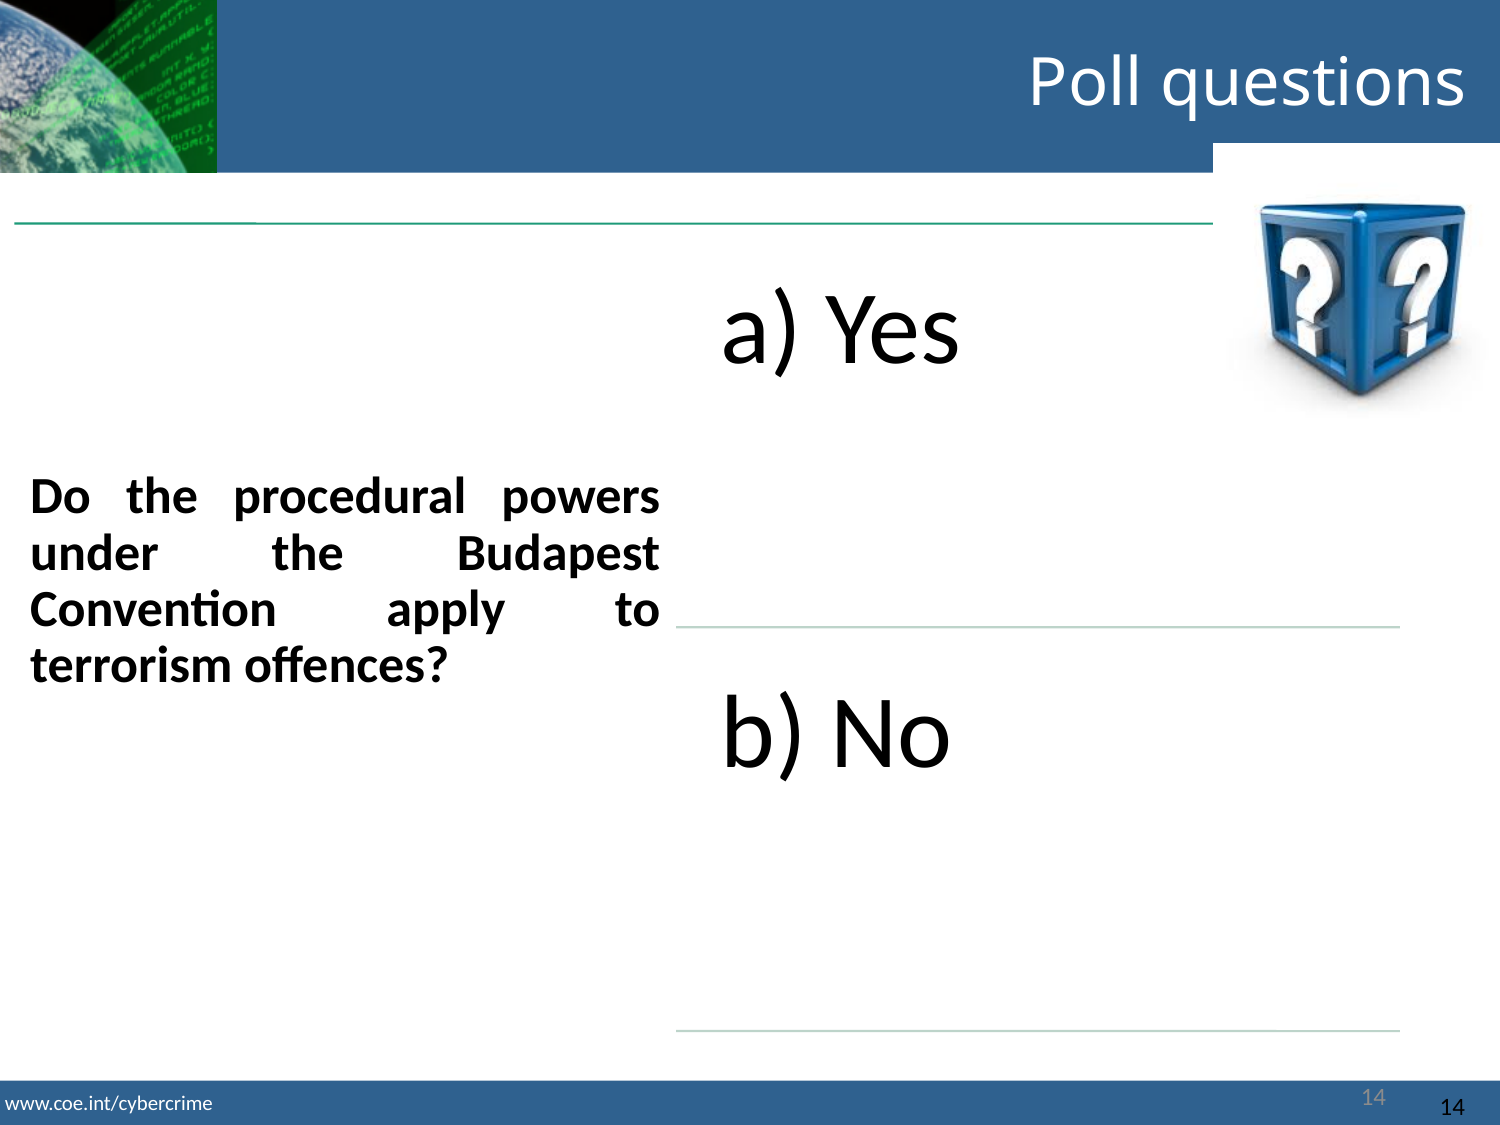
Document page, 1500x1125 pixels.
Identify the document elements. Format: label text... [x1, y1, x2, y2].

text_box Poll questions [230, 31, 1483, 126]
slide_number 14 [1051, 1065, 1402, 1125]
picture [0, 1, 217, 173]
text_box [14, 223, 1402, 1053]
picture [1213, 143, 1500, 434]
text_box 14 [1399, 1069, 1480, 1125]
